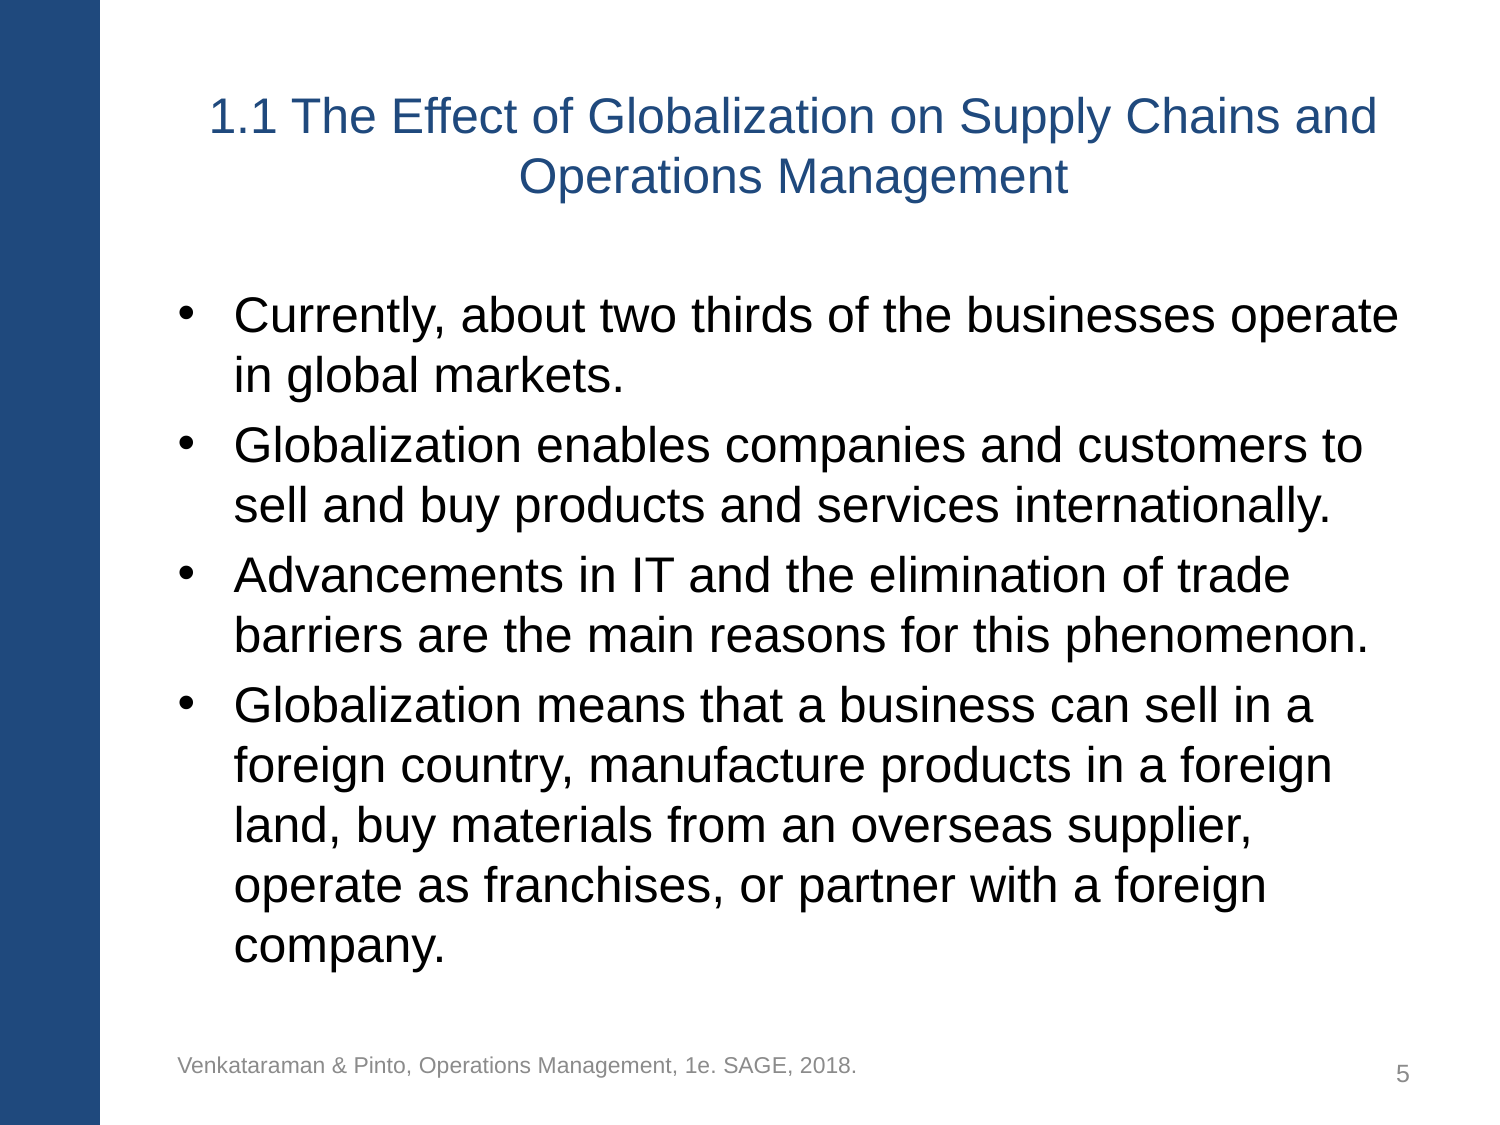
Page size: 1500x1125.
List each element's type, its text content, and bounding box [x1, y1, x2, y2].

footer Venkataraman & Pinto, Operations Management, 1e. SAGE, 2018. [162, 1042, 1313, 1103]
title 1.1 The Effect of Globalization on Supply Chains and Operations Management [162, 50, 1425, 238]
slide_number 5 [1350, 1042, 1425, 1103]
list Currently, about two thirds of the businesses operate in global markets. Globalization enables companies and customers to sell and buy products and services internationally. Advancements in IT and the elimination of trade barriers are the main reasons for this phenomenon. Globalization means that a business can sell in a foreign country, manufacture products in a foreign land, buy materials from an overseas supplier, operate as franchises, or partner with a foreign company. [162, 275, 1425, 1005]
